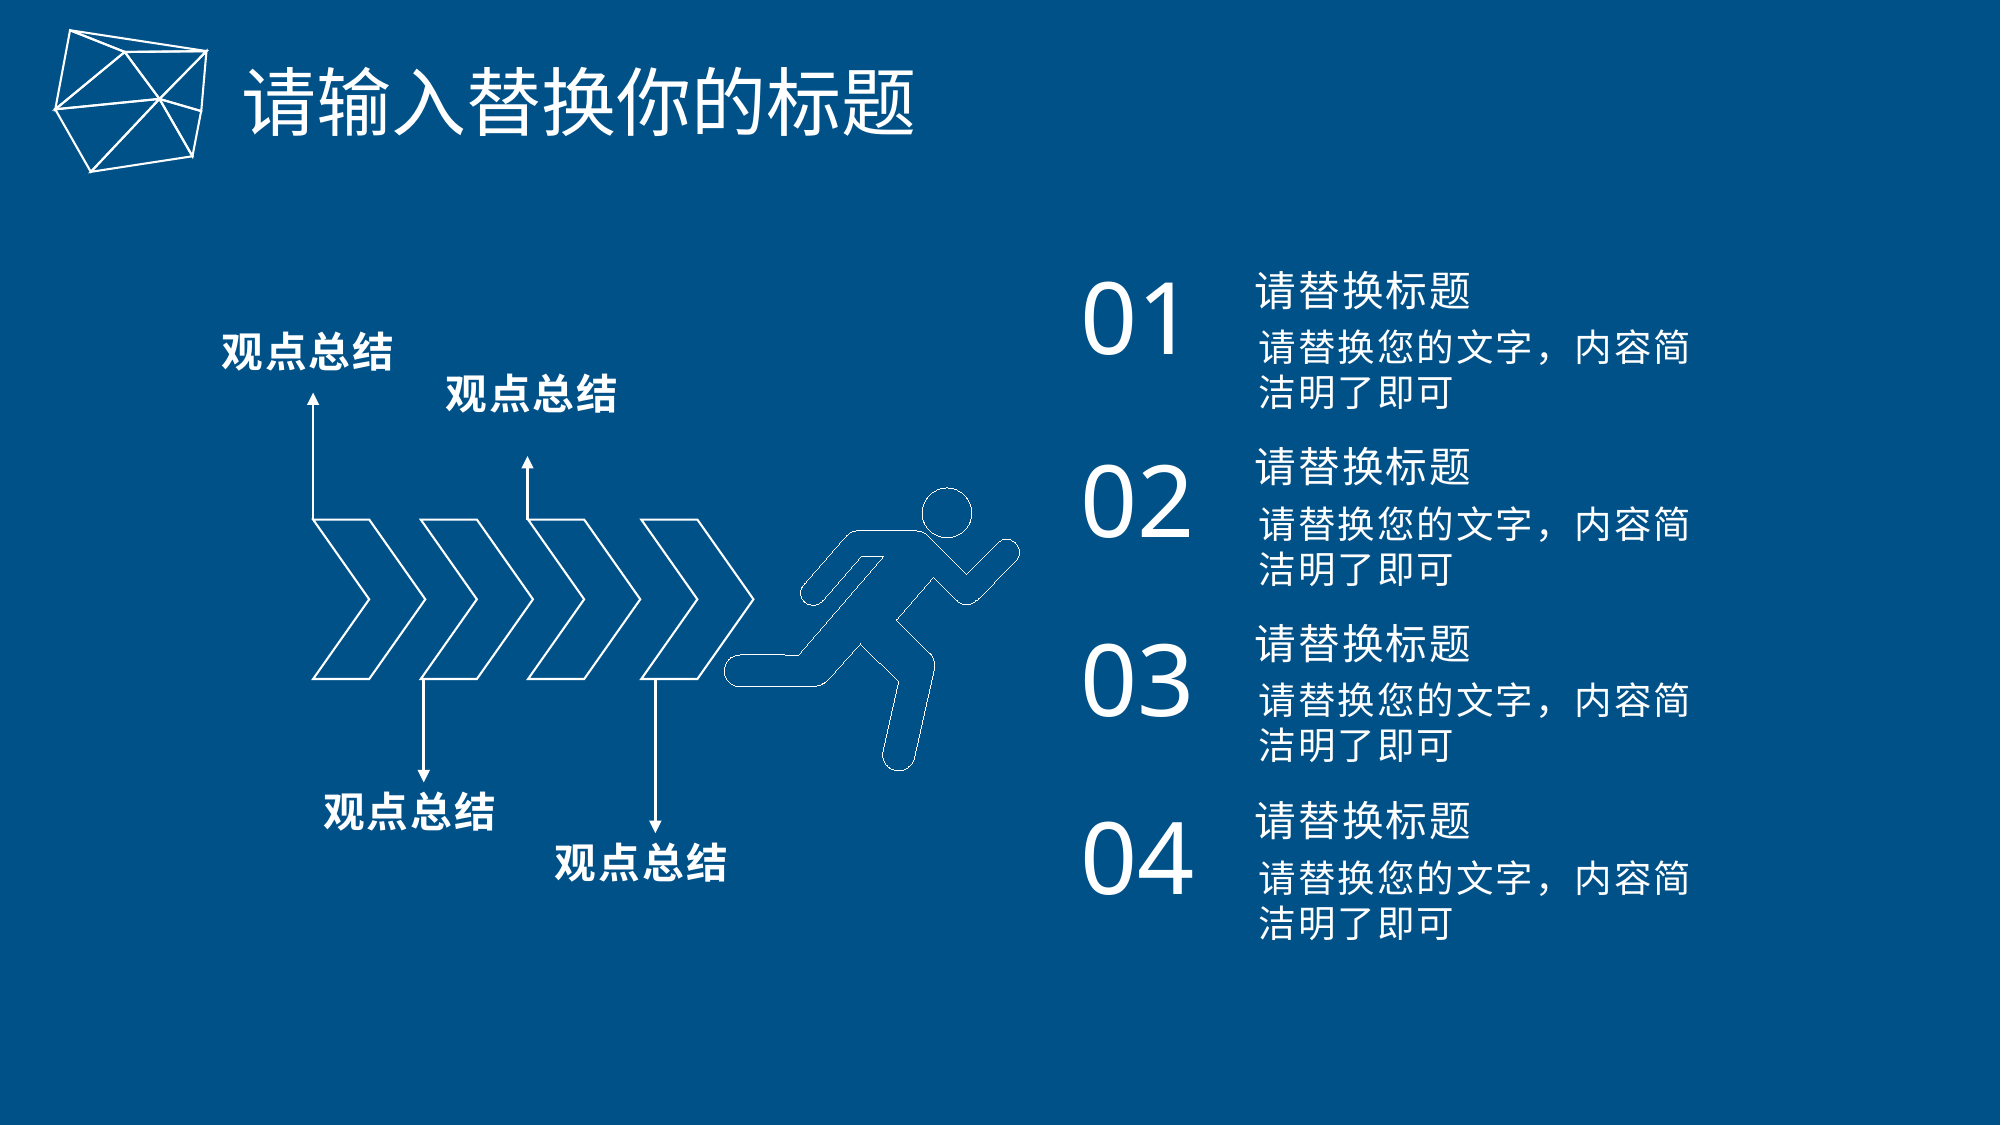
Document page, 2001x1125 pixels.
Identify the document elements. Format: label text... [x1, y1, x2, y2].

text_box 请替换标题 [1239, 610, 1547, 676]
text_box [418, 518, 535, 681]
text_box 观点总结 [430, 360, 641, 426]
text_box 02 [1065, 429, 1238, 565]
text_box 请替换您的文字，内容简洁明了即可 [1243, 316, 1726, 422]
text_box 03 [1065, 608, 1238, 744]
text_box 请替换您的文字，内容简洁明了即可 [1243, 847, 1726, 952]
text_box [639, 518, 755, 681]
text_box 请替换标题 [1239, 433, 1547, 499]
text_box 请替换标题 [1239, 257, 1547, 322]
text_box 01 [1065, 247, 1238, 383]
text_box [526, 518, 642, 681]
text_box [55, 30, 207, 172]
text_box 请输入替换你的标题 [226, 48, 932, 154]
text_box 请替换您的文字，内容简洁明了即可 [1243, 669, 1726, 775]
text_box 观点总结 [539, 829, 754, 895]
text_box [724, 530, 1020, 771]
text_box 04 [1065, 787, 1238, 923]
text_box 请替换标题 [1239, 787, 1547, 853]
text_box 请替换您的文字，内容简洁明了即可 [1243, 493, 1726, 599]
text_box [311, 518, 427, 681]
text_box [922, 487, 972, 538]
text_box 观点总结 [308, 778, 522, 844]
text_box 观点总结 [206, 318, 417, 384]
